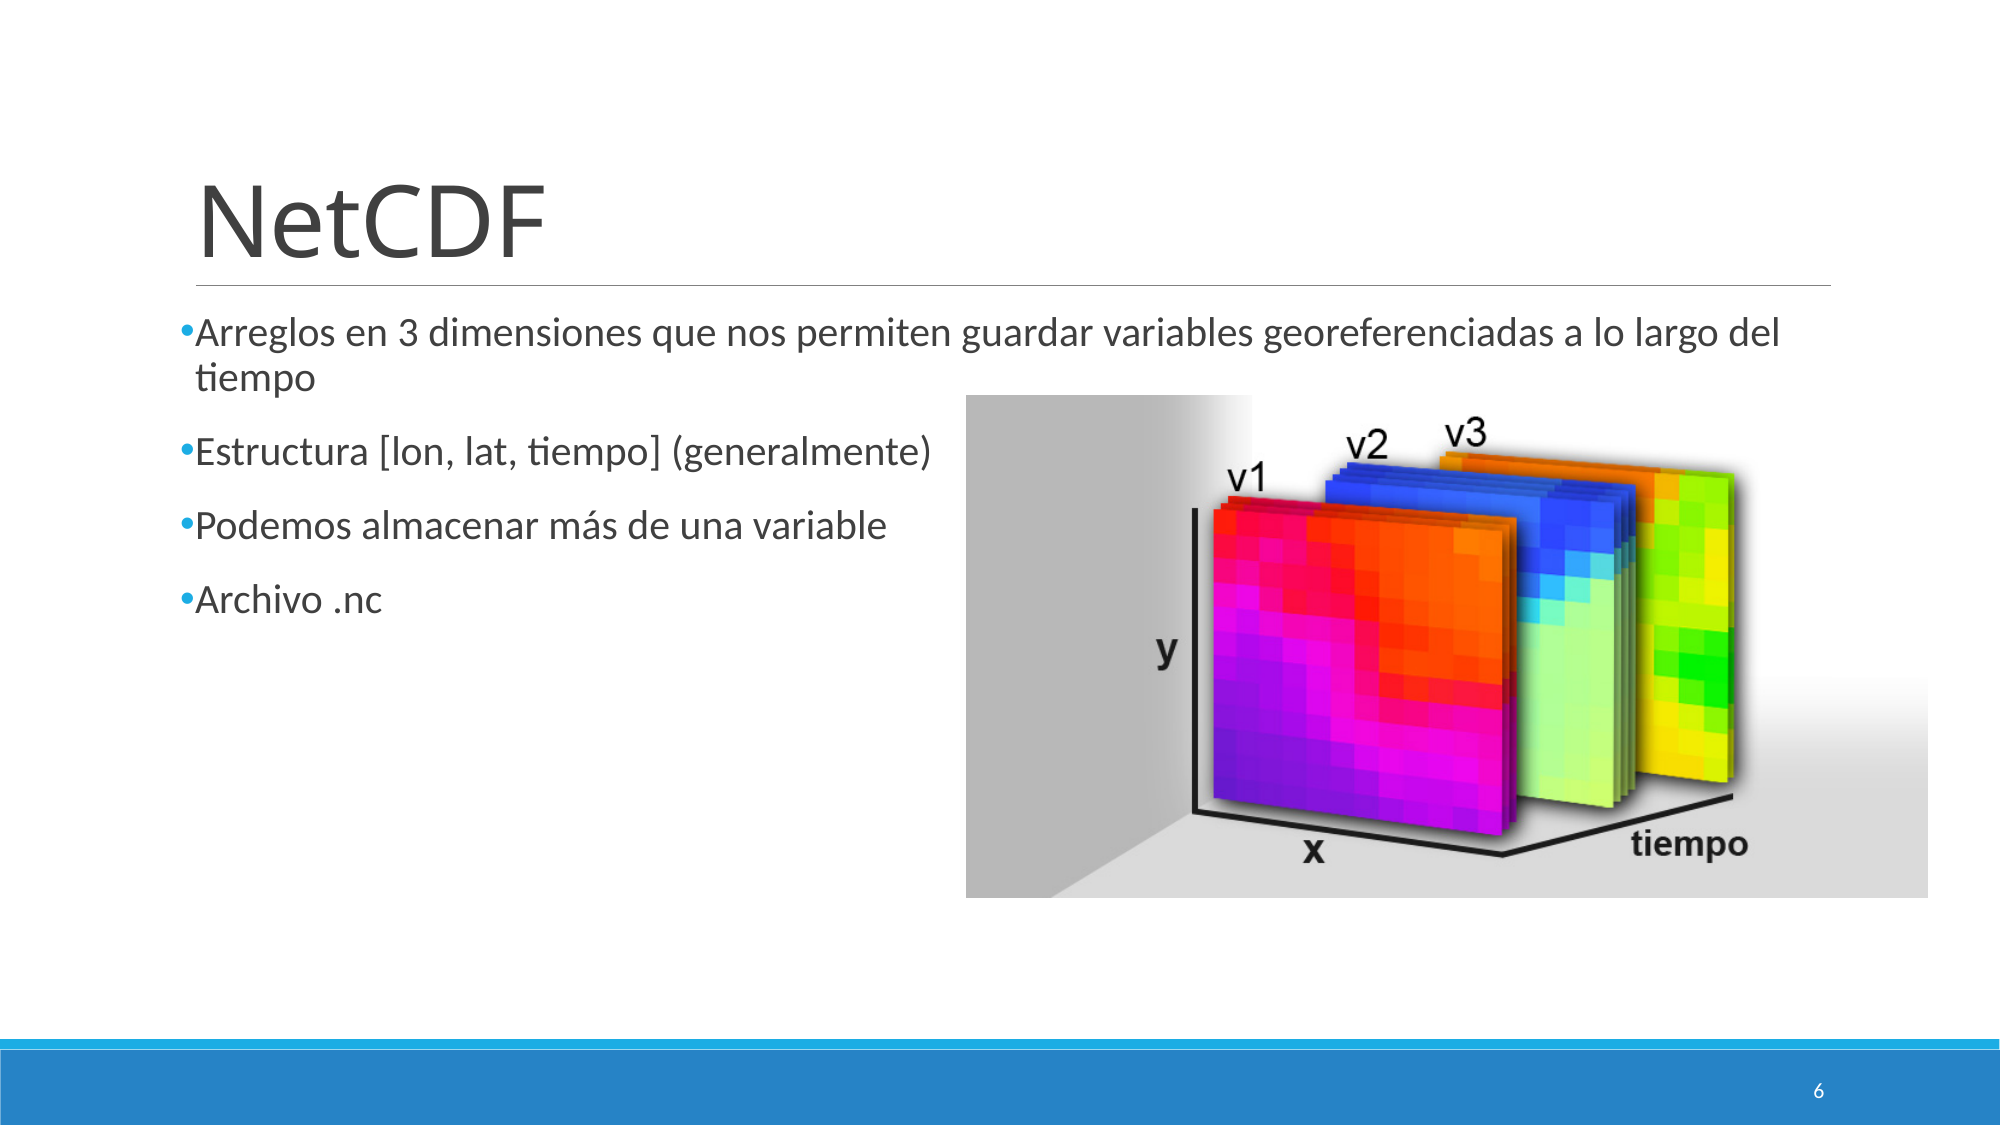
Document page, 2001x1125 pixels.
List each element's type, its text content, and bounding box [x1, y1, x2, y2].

picture [966, 395, 1929, 899]
slide_number 6 [1624, 1059, 1840, 1120]
title NetCDF [180, 47, 1830, 285]
list Arreglos en 3 dimensiones que nos permiten guardar variables georeferenciadas a lo largo del tiempo Estructura [lon, lat, tiempo] (generalmente) Podemos almacenar más de una variable Archivo .nc [180, 302, 1830, 963]
